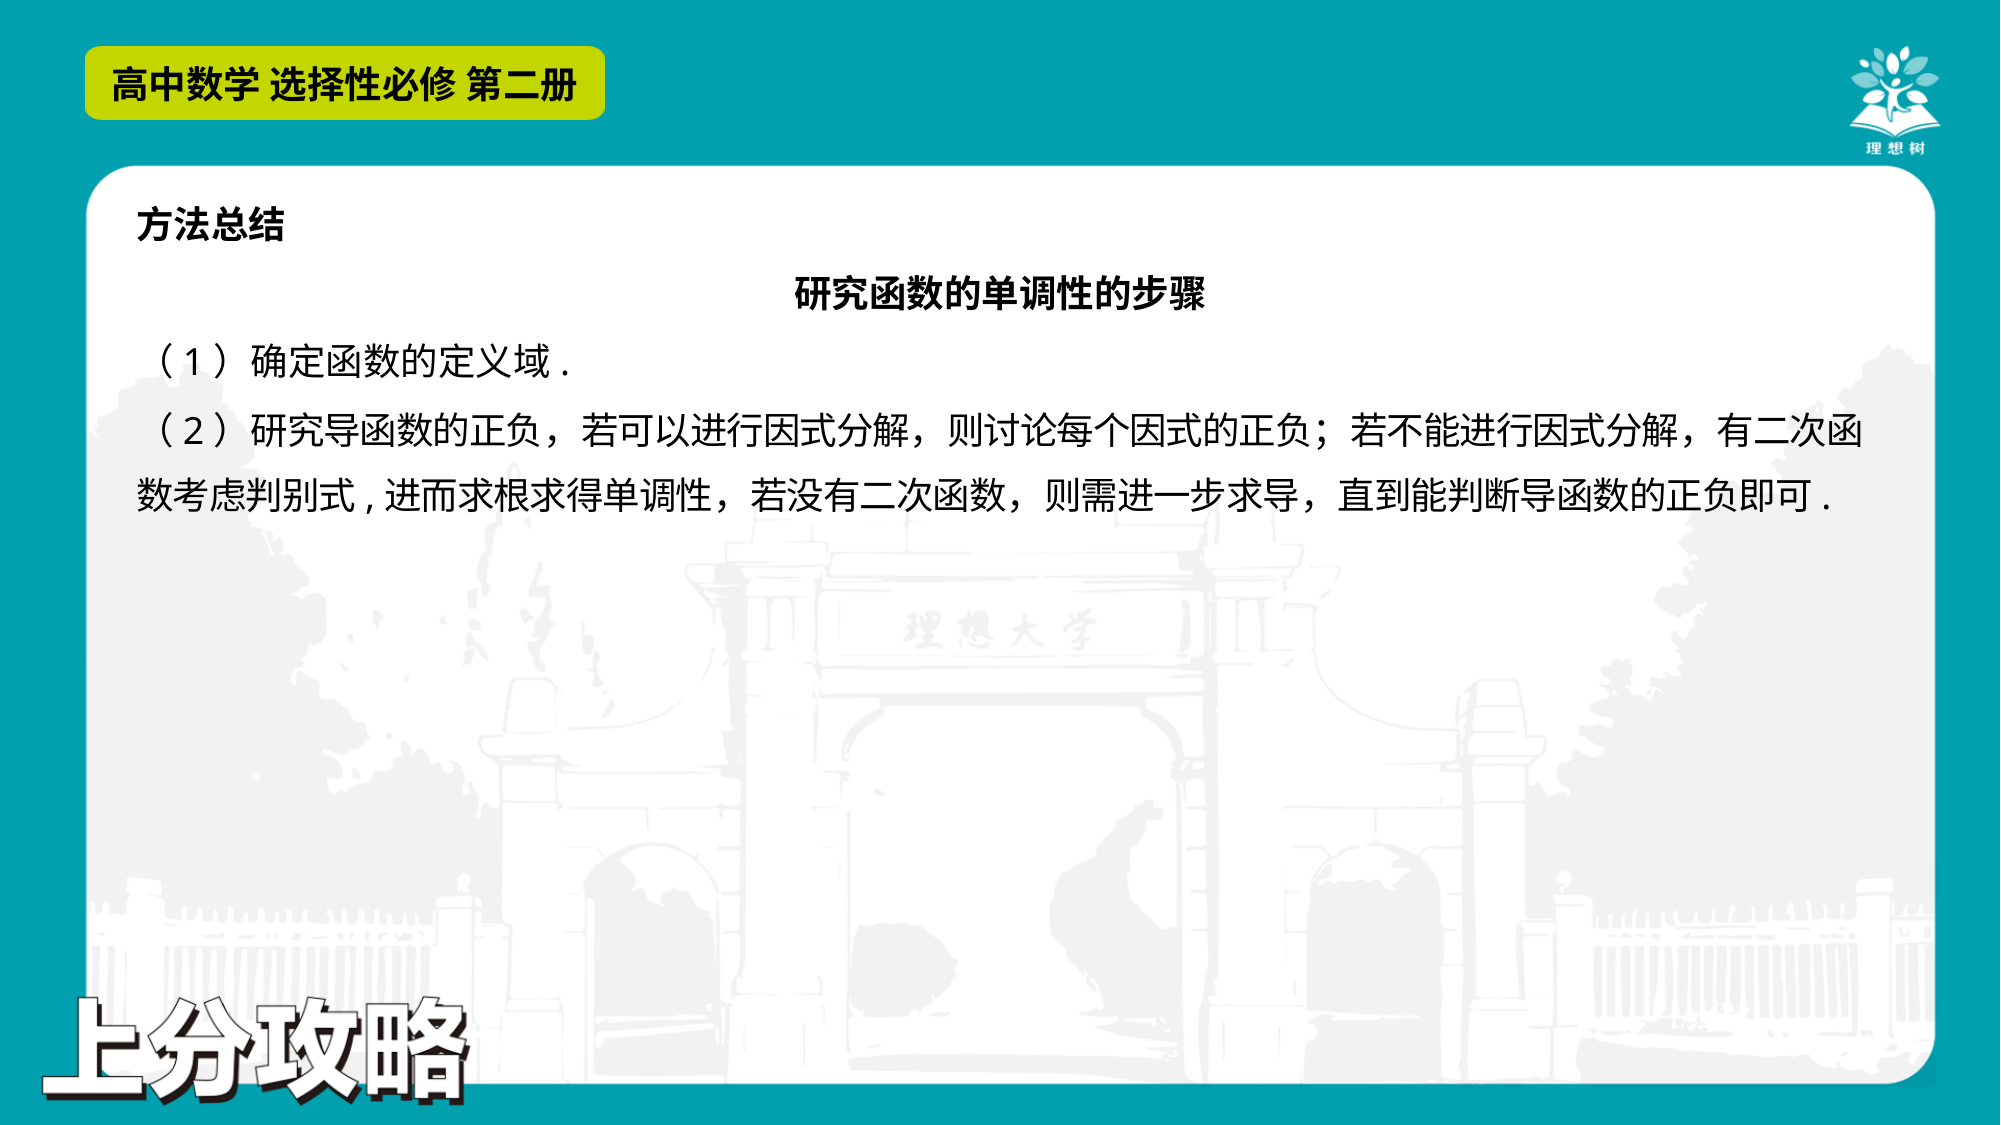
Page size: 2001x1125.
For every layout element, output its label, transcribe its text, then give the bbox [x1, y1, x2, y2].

text_box 方法总结 研究函数的单调性的步骤 （1）确定函数的定义域. （2）研究导函数的正负，若可以进行因式分解，则讨论每个因式的正负；若不能进行因式分解，有二次函 数考虑判别式,进而求根求得单调性，若没有二次函数，则需进一步求导，直到能判断导函数的正负即可. [136, 177, 1865, 510]
picture [0, 0, 2000, 1125]
